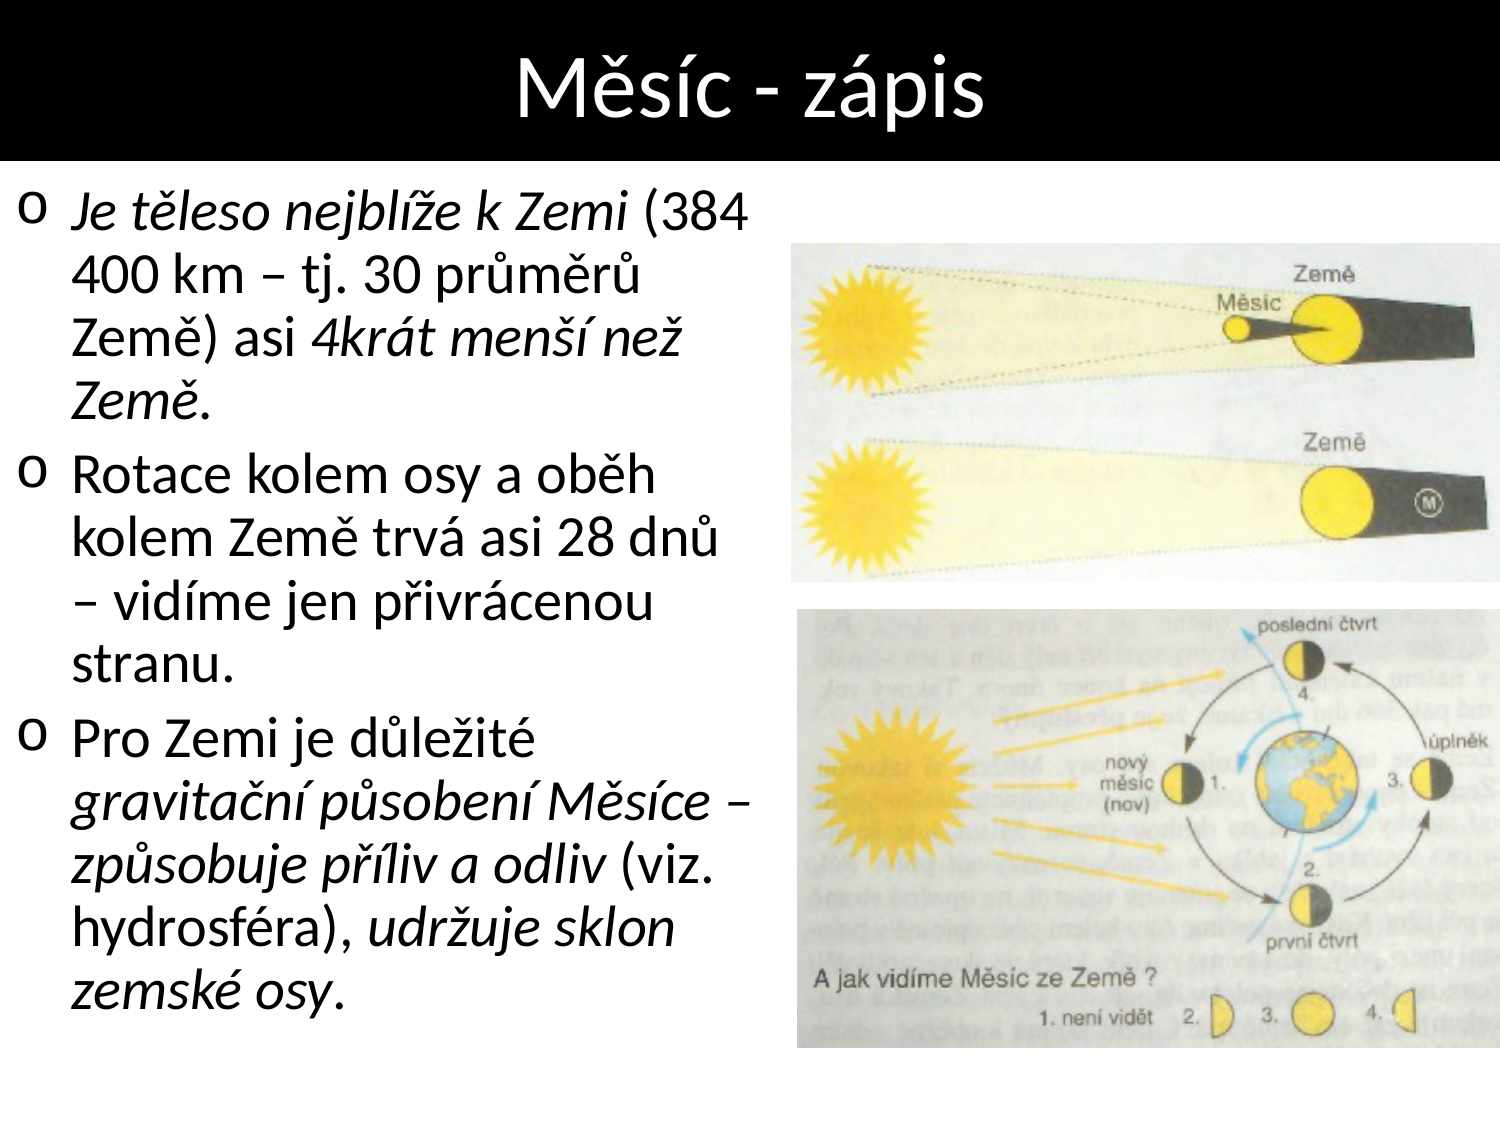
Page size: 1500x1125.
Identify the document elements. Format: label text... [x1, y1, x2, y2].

picture [796, 609, 1500, 1048]
list Je těleso nejblíže k Zemi (384 400 km – tj. 30 průměrů Země) asi 4krát menší než Země. Rotace kolem osy a oběh kolem Země trvá asi 28 dnů – vidíme jen přivrácenou stranu. Pro Zemi je důležité gravitační působení Měsíce – způsobuje příliv a odliv (viz. hydrosféra), udržuje sklon zemské osy. [0, 172, 774, 1059]
title Měsíc - zápis [0, 0, 1500, 161]
picture [790, 243, 1500, 583]
